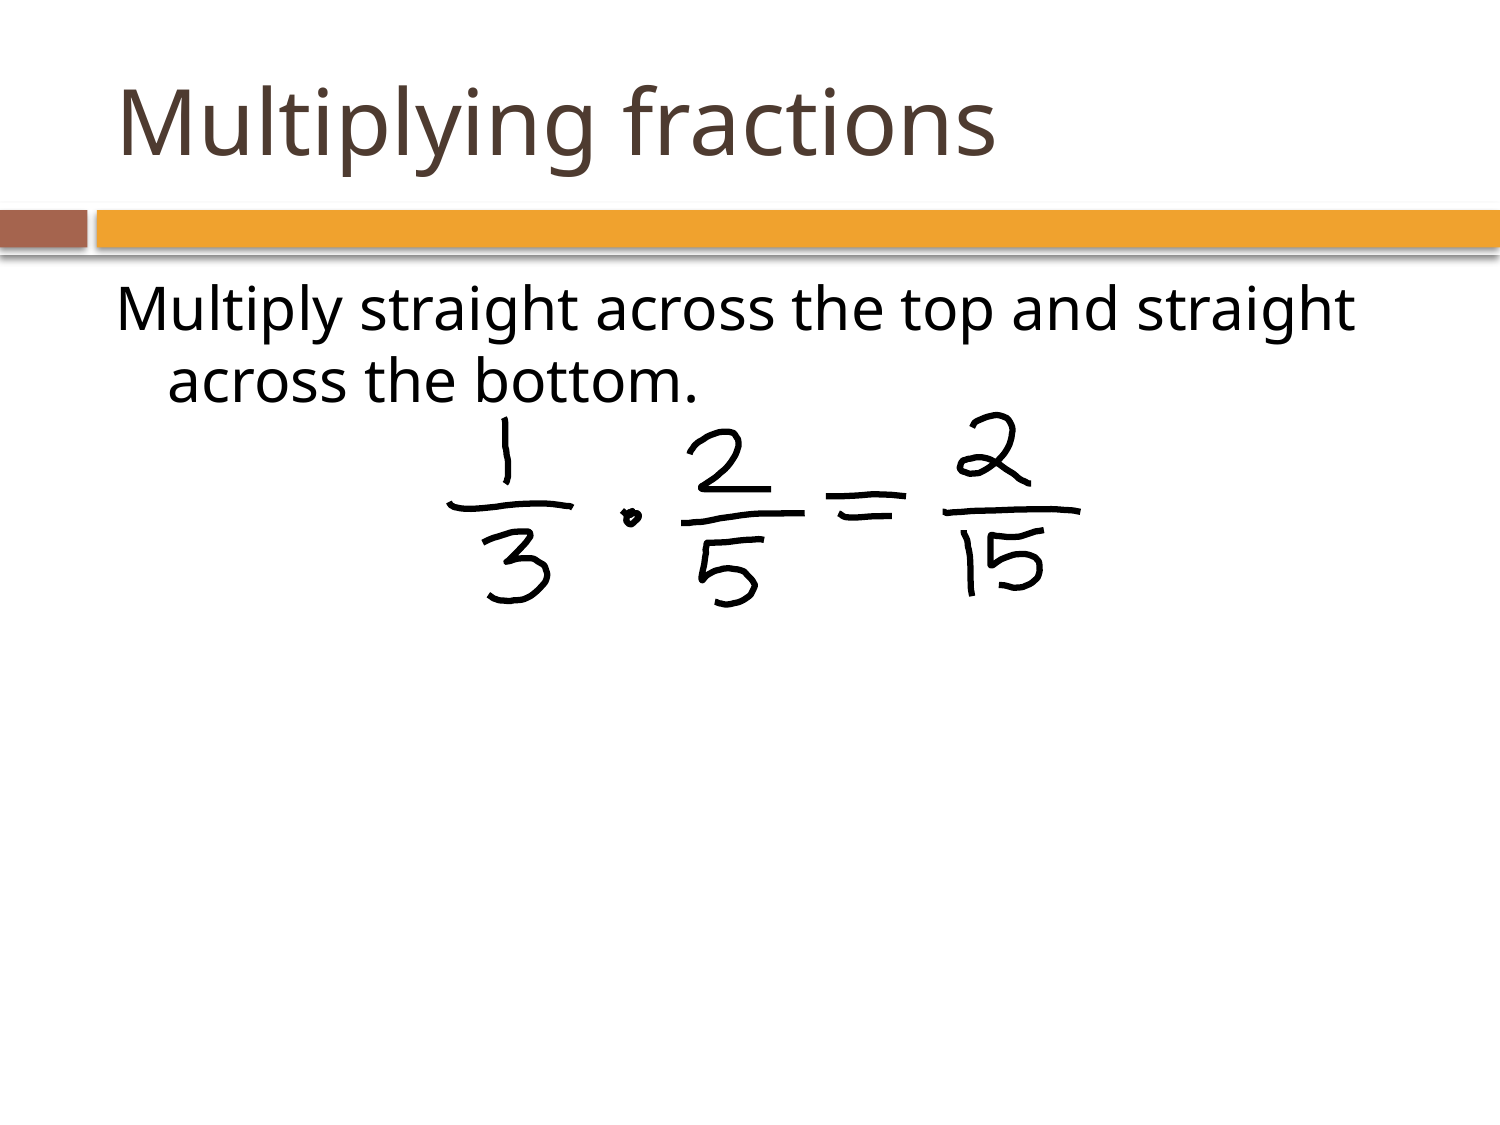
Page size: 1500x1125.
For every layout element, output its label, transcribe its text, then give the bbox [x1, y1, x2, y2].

title Multiplying fractions [100, 37, 1438, 200]
text_box [482, 530, 549, 602]
text_box [448, 501, 574, 510]
text_box [623, 511, 640, 526]
text_box [838, 512, 892, 519]
list Multiply straight across the top and straight across the bottom. [100, 262, 1438, 1000]
text_box [681, 512, 805, 524]
text_box [958, 414, 1032, 485]
text_box [688, 430, 772, 491]
text_box [989, 529, 1045, 589]
text_box [962, 530, 973, 597]
text_box [503, 417, 509, 485]
text_box [942, 508, 1081, 514]
text_box [825, 493, 907, 498]
text_box [700, 538, 765, 606]
